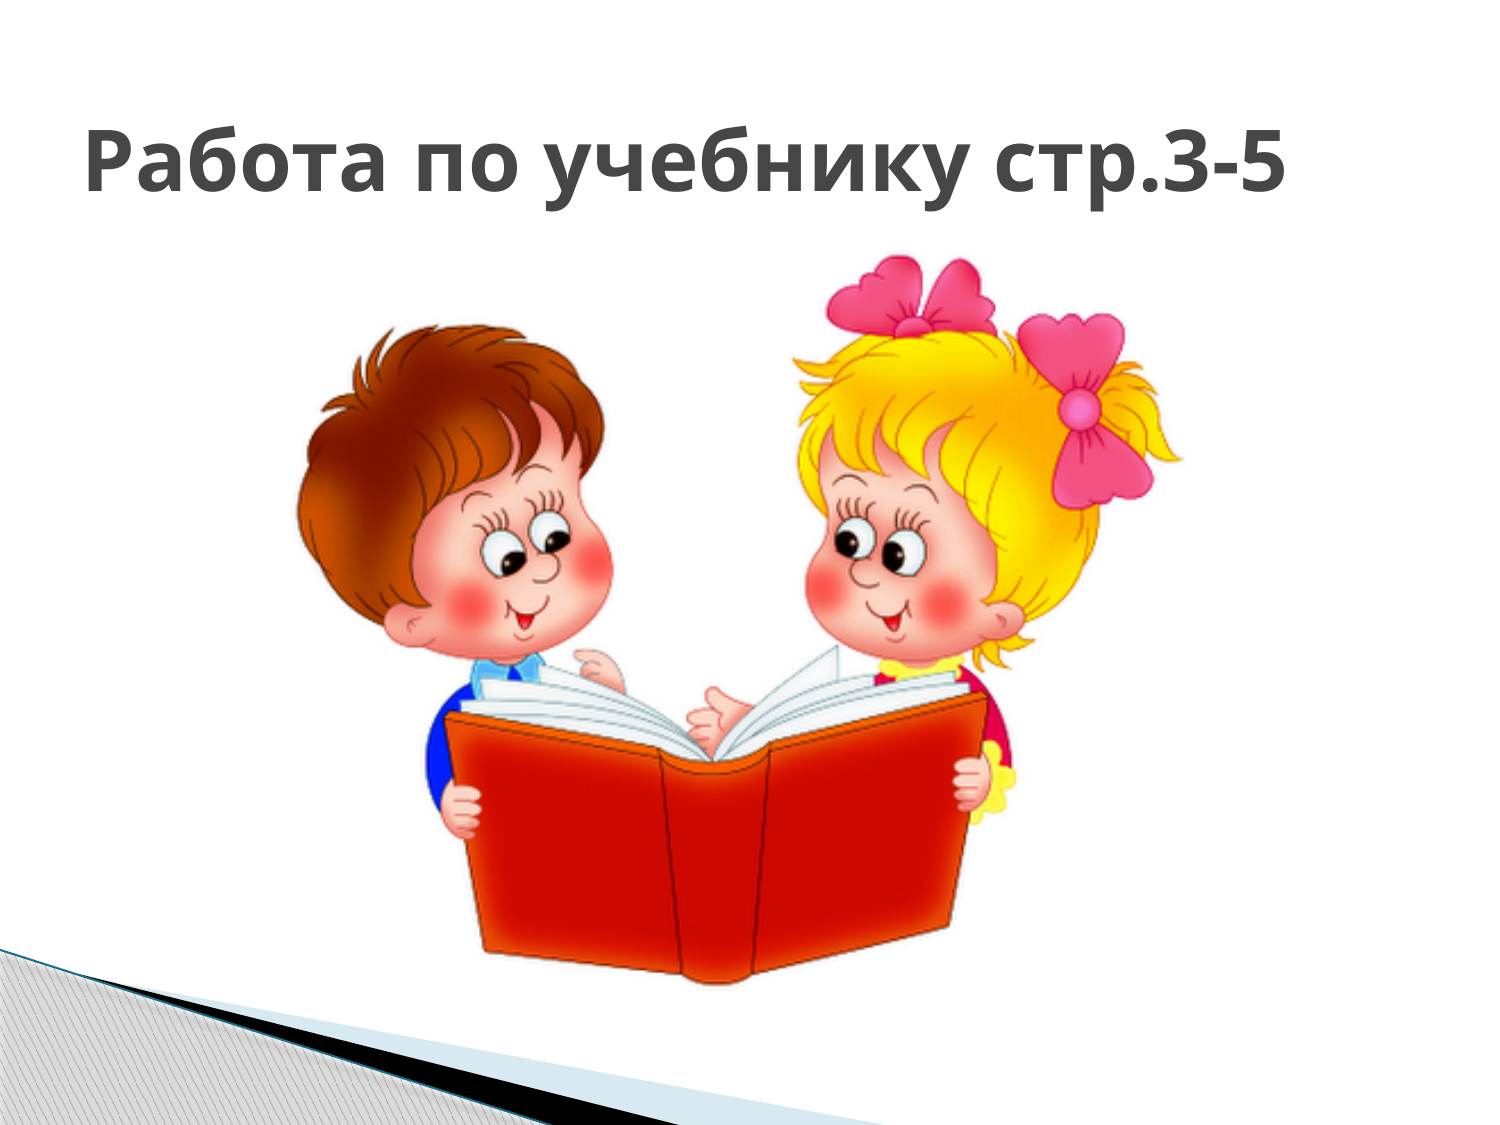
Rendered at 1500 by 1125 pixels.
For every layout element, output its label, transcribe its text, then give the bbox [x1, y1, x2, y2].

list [286, 246, 1196, 997]
title Работа по учебнику стр.3-5 [0, 45, 1425, 270]
